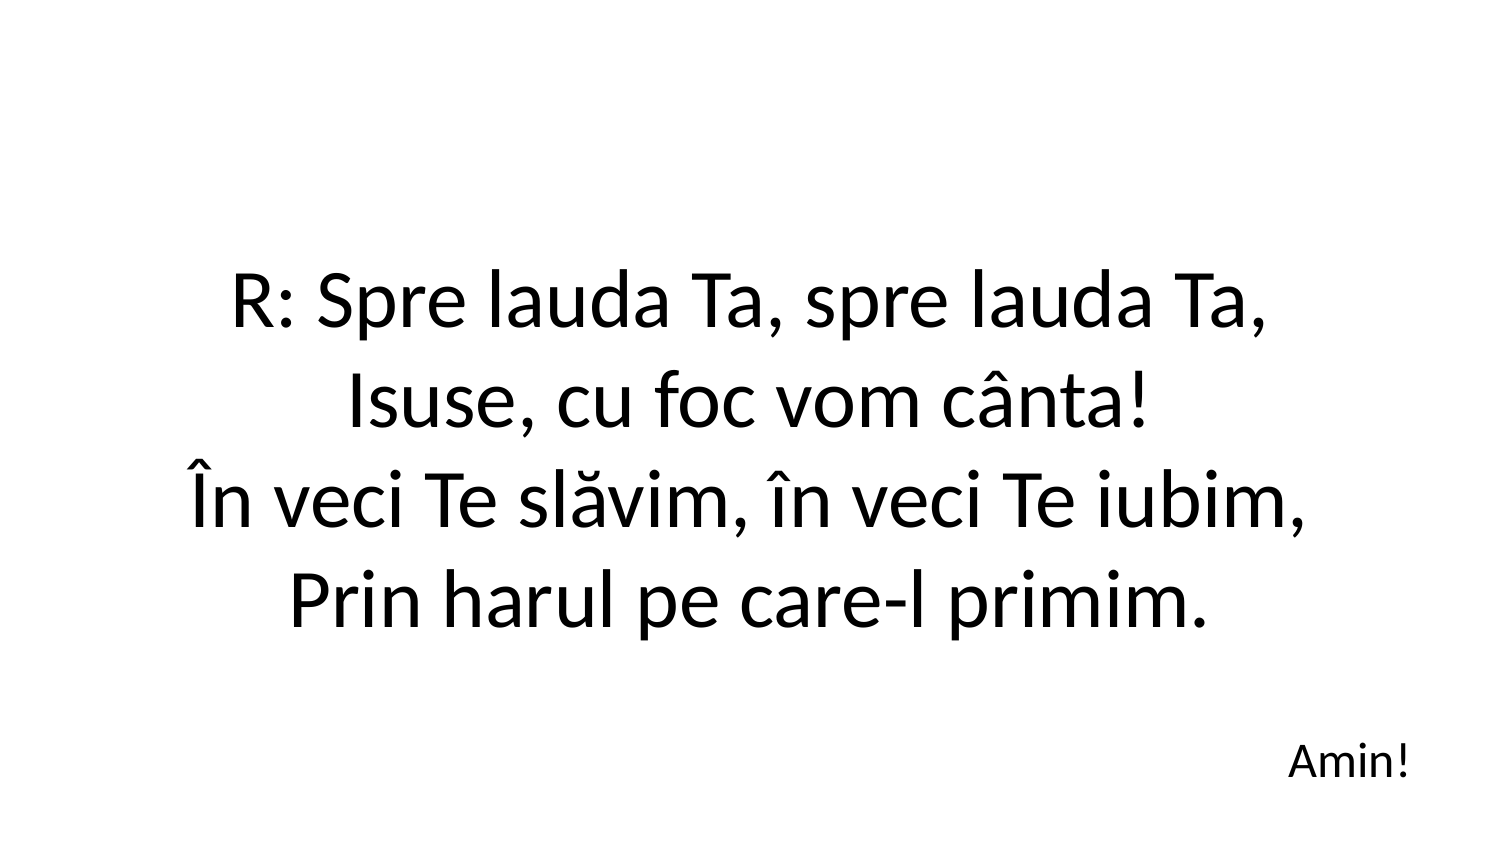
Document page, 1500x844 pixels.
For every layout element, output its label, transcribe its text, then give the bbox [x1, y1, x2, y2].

text_box R: Spre lauda Ta, spre lauda Ta, Isuse, cu foc vom cânta! În veci Te slăvim, în veci Te iubim, Prin harul pe care-l primim. [175, 192, 1325, 652]
text_box Amin! [1273, 674, 1427, 795]
